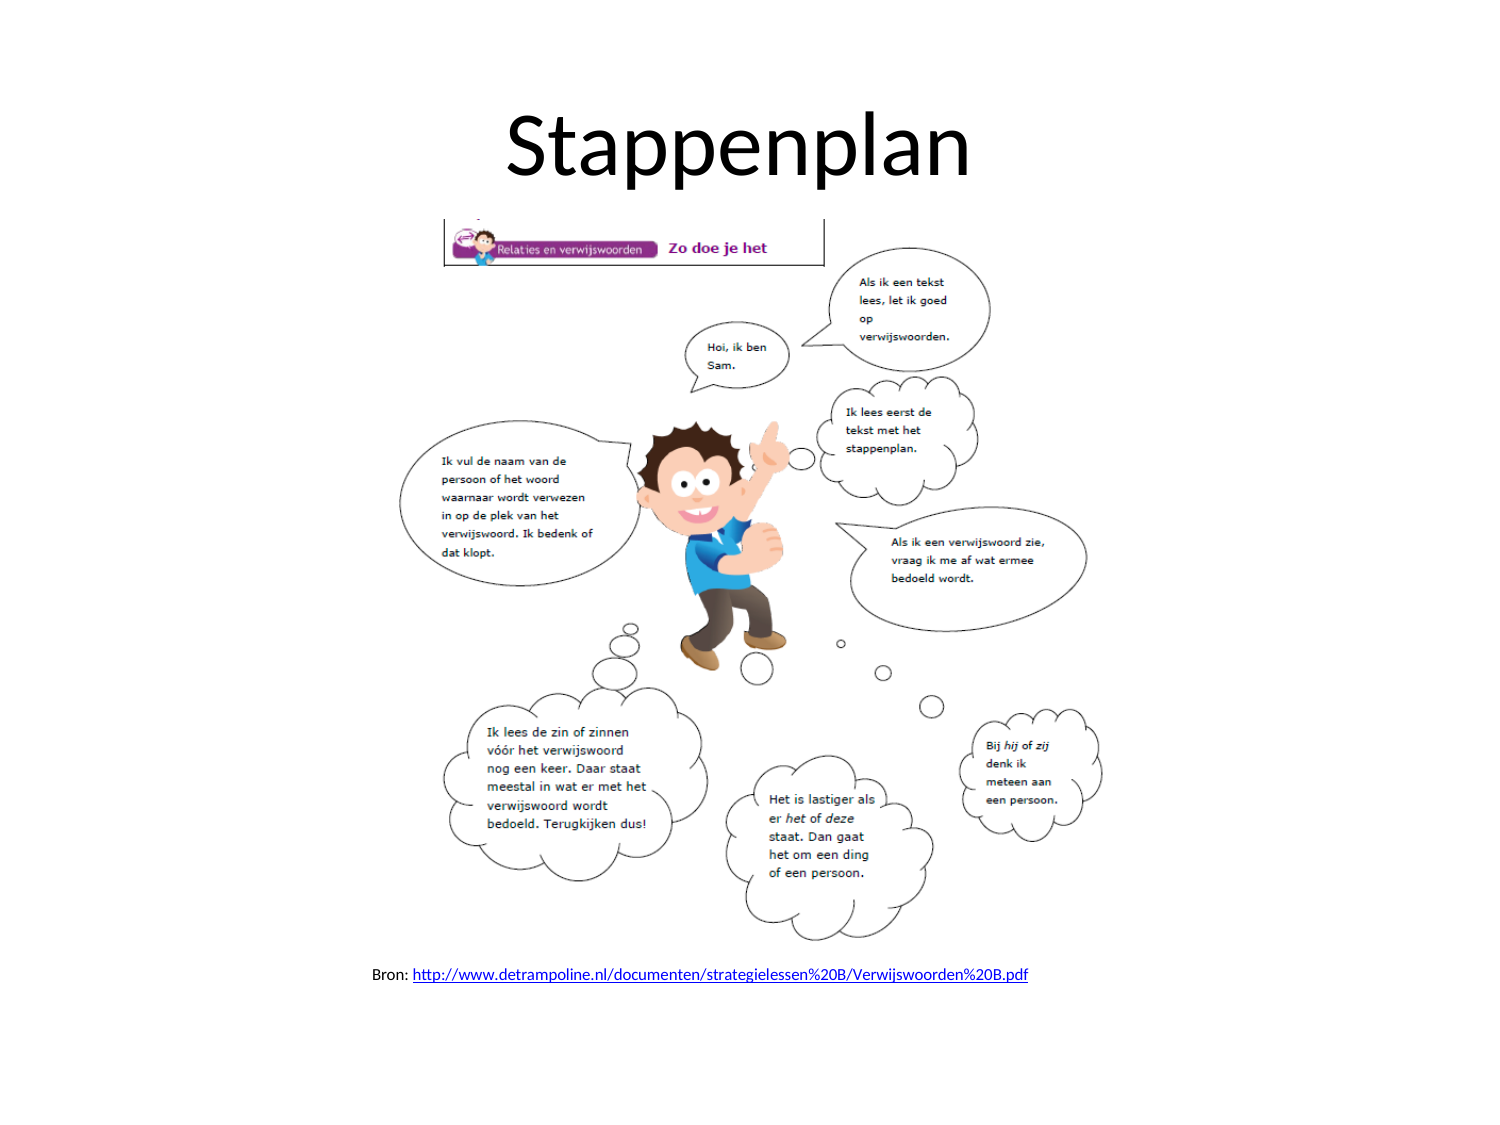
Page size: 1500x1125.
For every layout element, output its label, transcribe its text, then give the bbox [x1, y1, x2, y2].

title Stappenplan [75, 45, 1425, 233]
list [395, 219, 1111, 962]
picture [371, 963, 1318, 1009]
